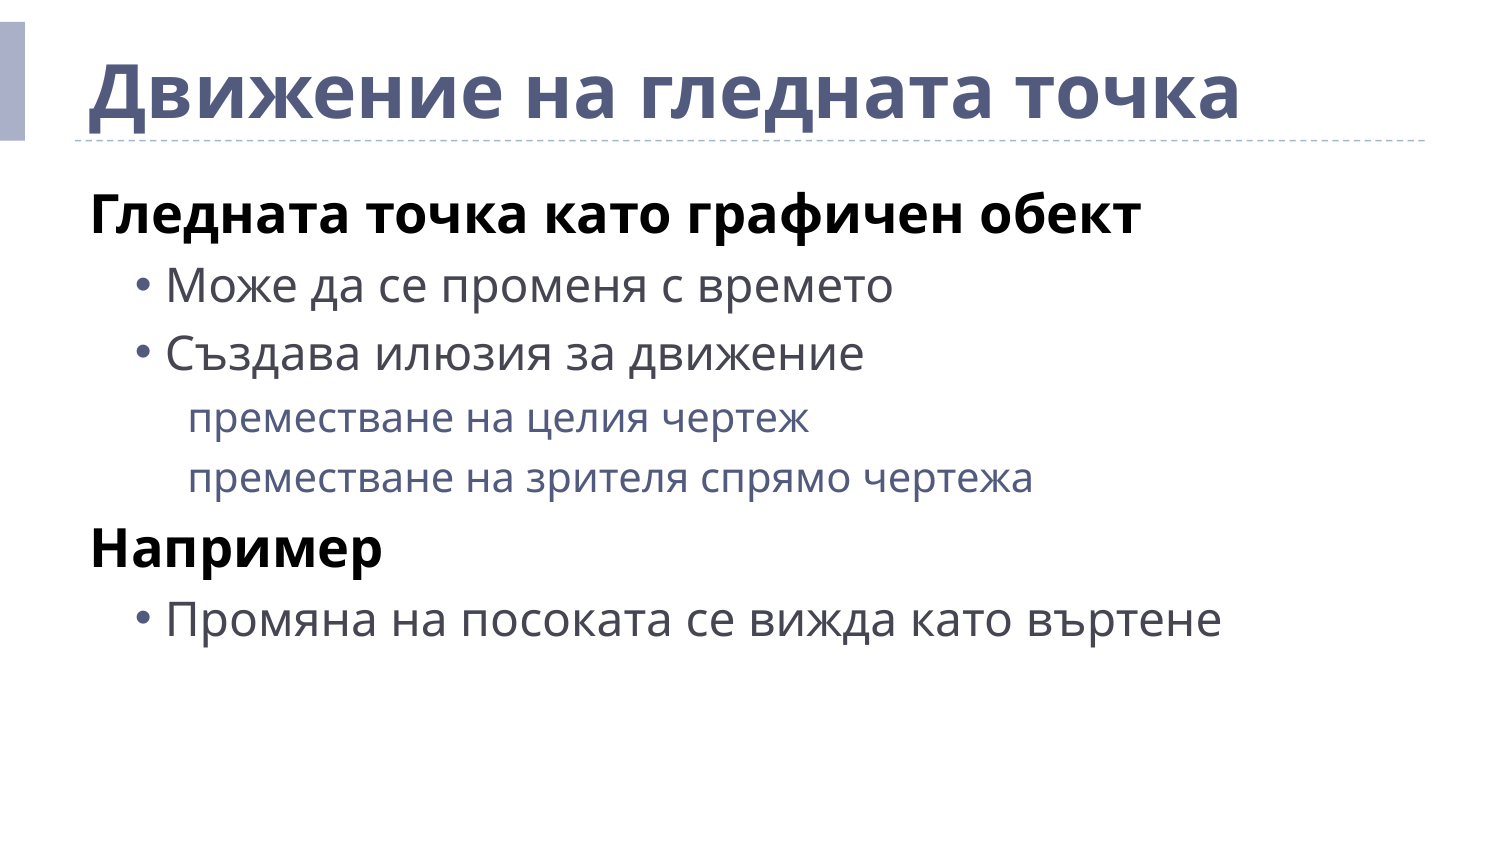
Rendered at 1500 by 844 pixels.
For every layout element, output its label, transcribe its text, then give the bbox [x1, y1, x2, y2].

title Движение на гледната точка [75, 18, 1475, 141]
list Гледната точка като графичен обект Може да се променя с времето Създава илюзия за движение преместване на целия чертеж преместване на зрителя спрямо чертежа Например Промяна на посоката се вижда като въртене [75, 171, 1475, 835]
